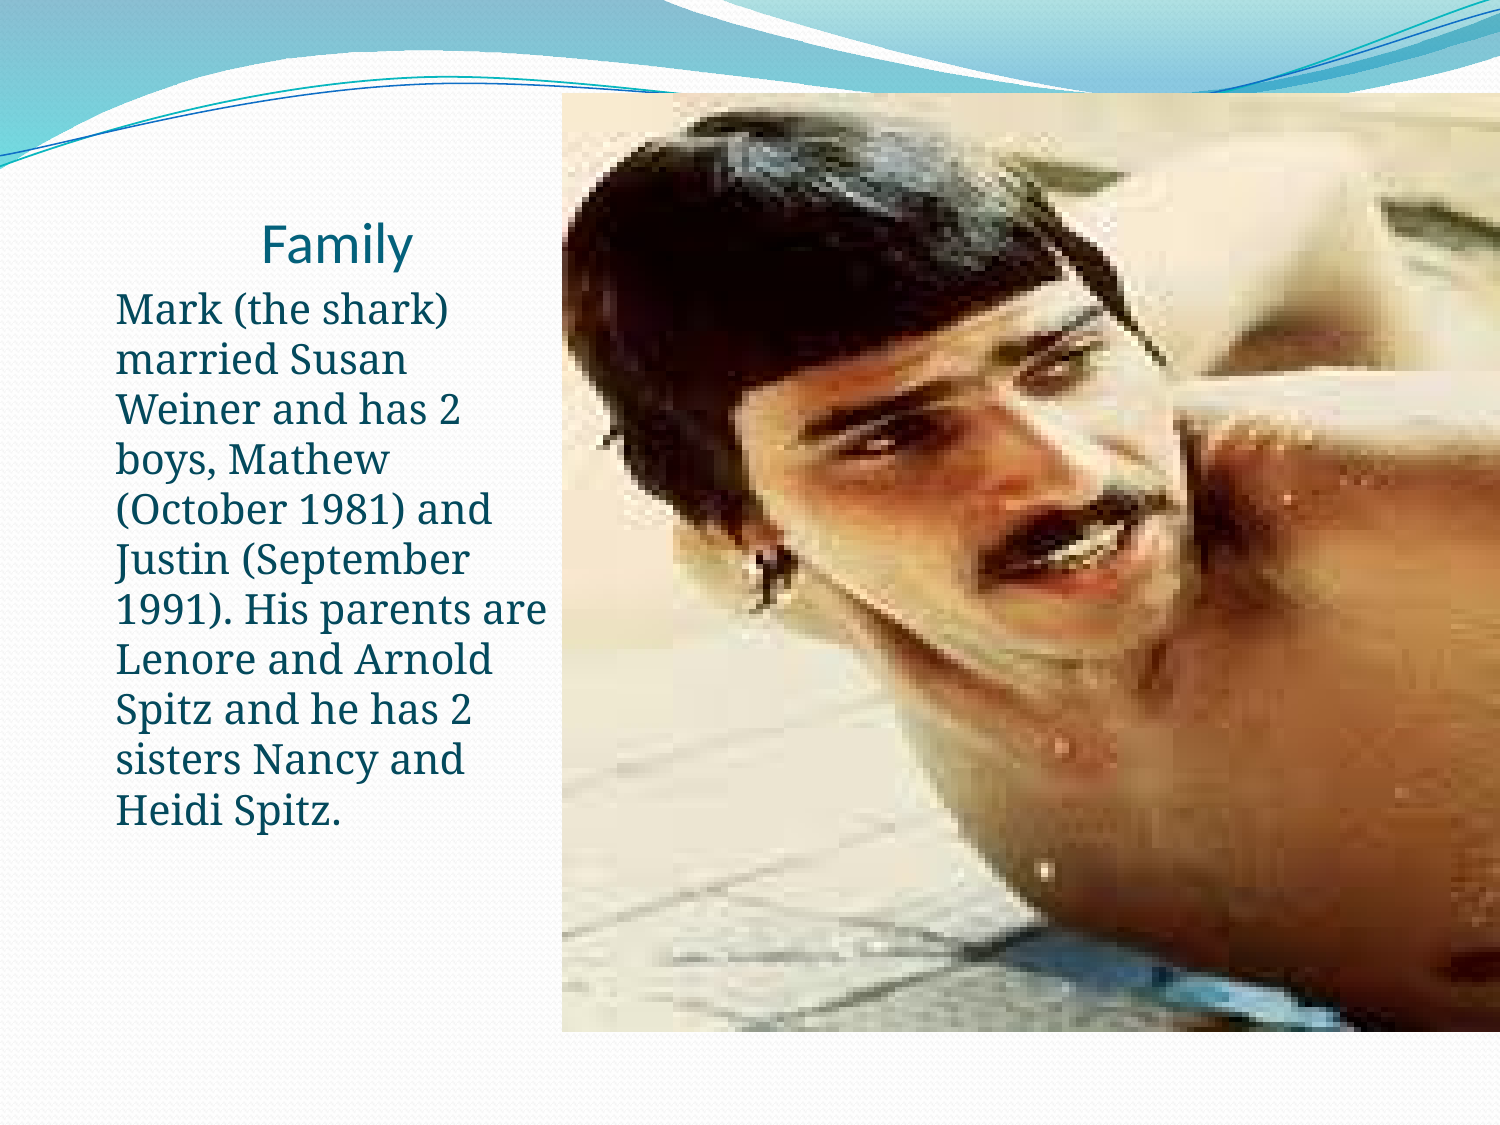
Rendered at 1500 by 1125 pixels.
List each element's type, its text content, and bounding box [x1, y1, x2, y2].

title Family [112, 84, 563, 275]
list Mark (the shark) married Susan Weiner and has 2 boys, Mathew (October 1981) and Justin (September 1991). His parents are Lenore and Arnold Spitz and he has 2 sisters Nancy and Heidi Spitz. [112, 275, 555, 870]
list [562, 93, 1500, 1032]
